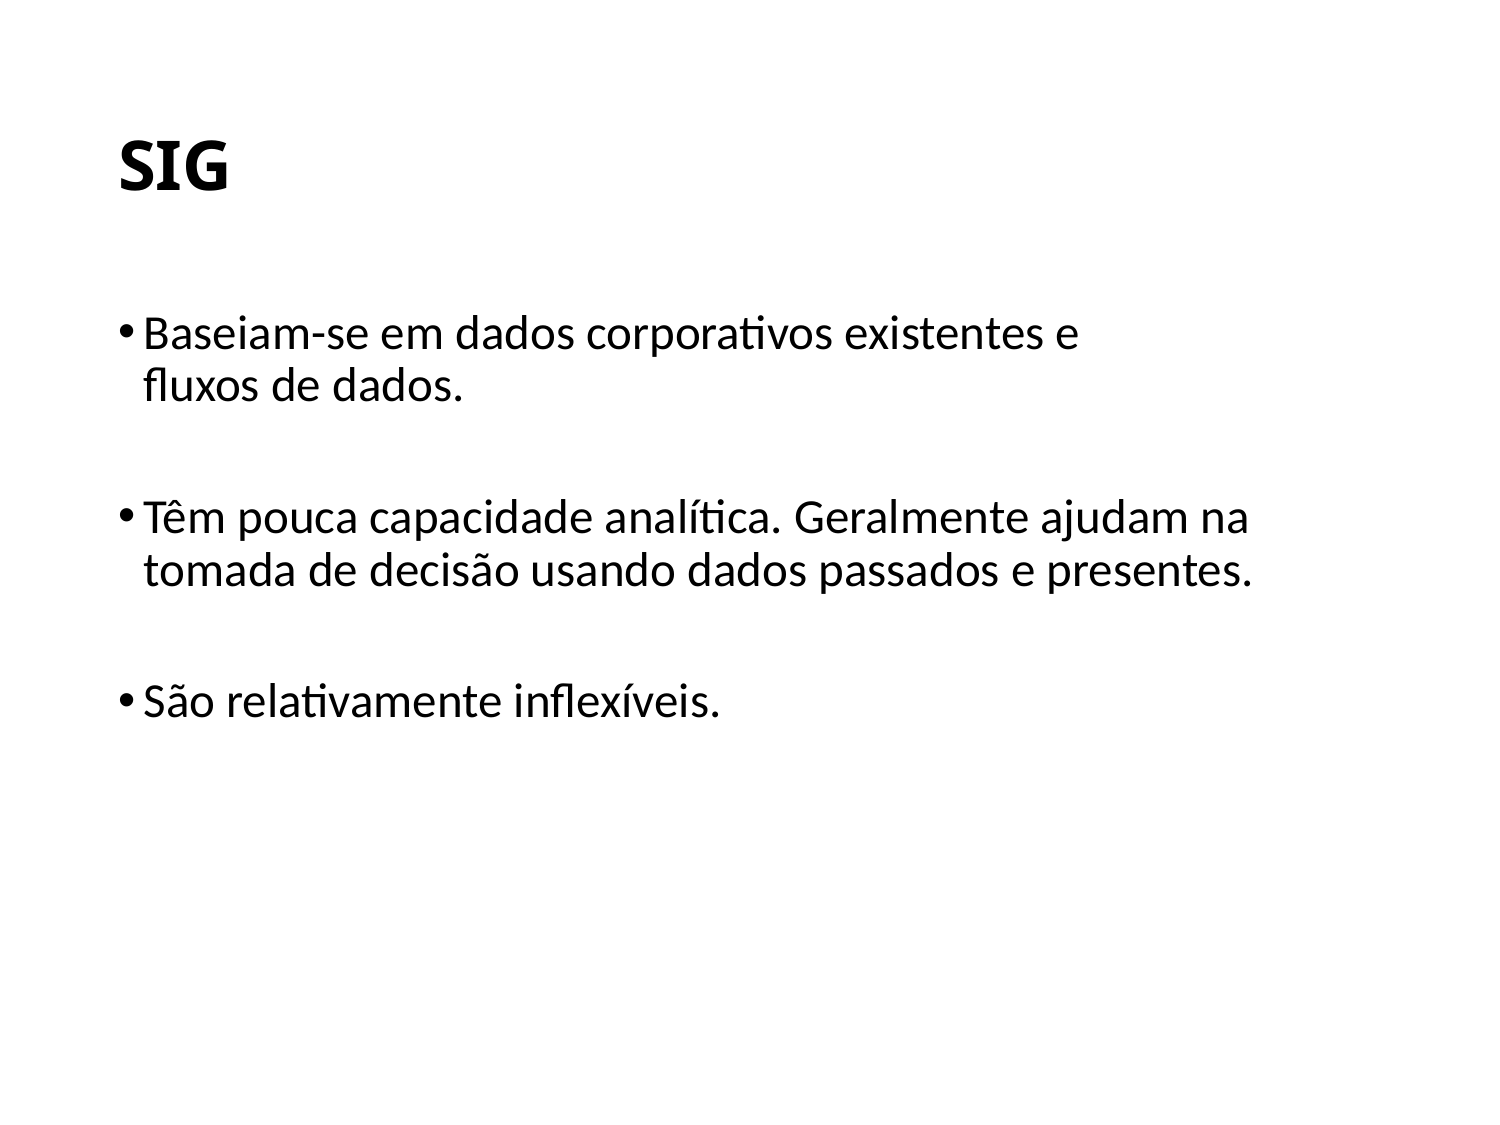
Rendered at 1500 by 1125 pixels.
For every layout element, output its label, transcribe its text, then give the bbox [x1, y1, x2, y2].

list Baseiam-se em dados corporativos existentes e fluxos de dados. Têm pouca capacidade analítica. Geralmente ajudam na tomada de decisão usando dados passados e presentes. São relativamente inflexíveis. [103, 299, 1397, 1014]
title SIG [103, 59, 1397, 278]
